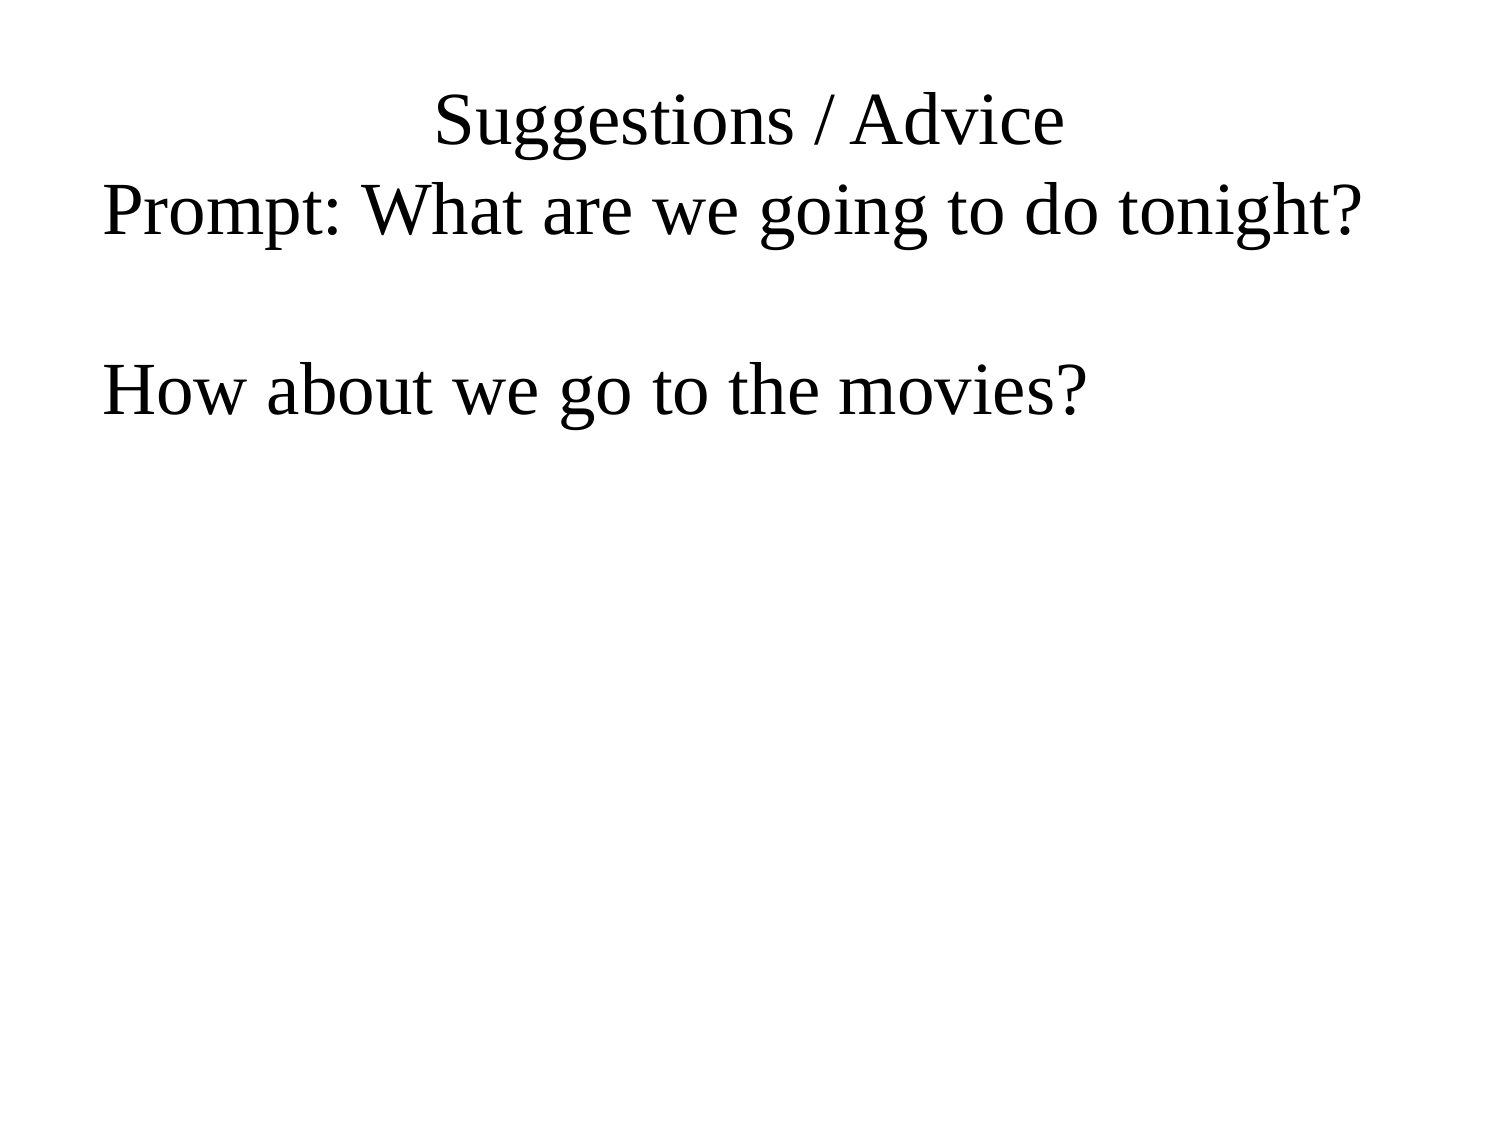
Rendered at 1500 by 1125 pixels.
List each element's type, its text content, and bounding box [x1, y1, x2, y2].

text_box Suggestions / Advice Prompt: What are we going to do tonight? How about we go to the movies? [87, 62, 1413, 438]
